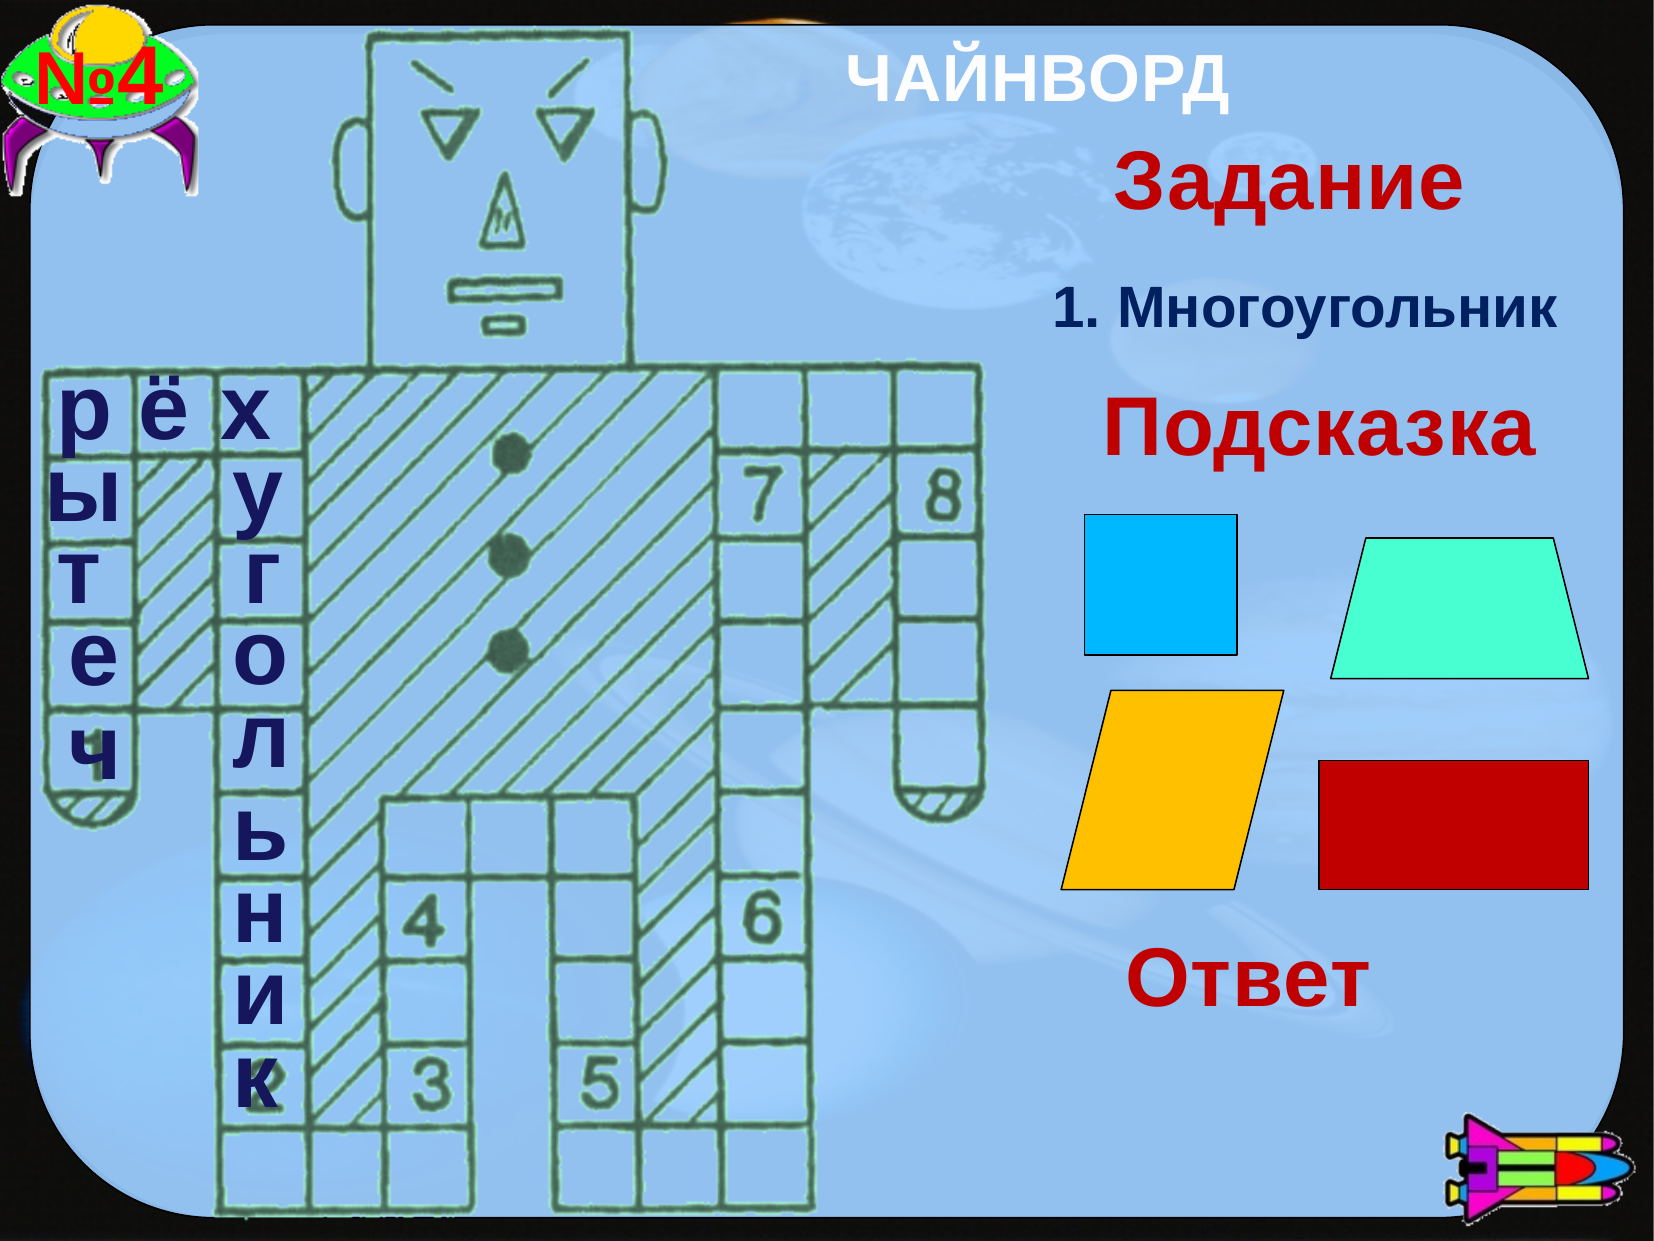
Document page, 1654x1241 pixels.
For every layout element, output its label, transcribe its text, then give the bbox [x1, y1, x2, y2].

picture [0, 0, 1654, 1241]
text_box Ответ [1127, 924, 1386, 1033]
text_box [1318, 760, 1589, 890]
text_box [1005, 24, 1624, 1218]
text_box [1127, 690, 1284, 890]
text_box Задание [1098, 127, 1481, 236]
text_box 1. Многоугольник [1127, 268, 1612, 349]
text_box [1127, 514, 1237, 656]
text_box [0, 0, 200, 135]
text_box к [217, 1120, 288, 1136]
text_box ЧАЙНВОРД [791, 34, 1284, 124]
text_box [1330, 537, 1589, 679]
text_box Подсказка [1127, 373, 1552, 482]
